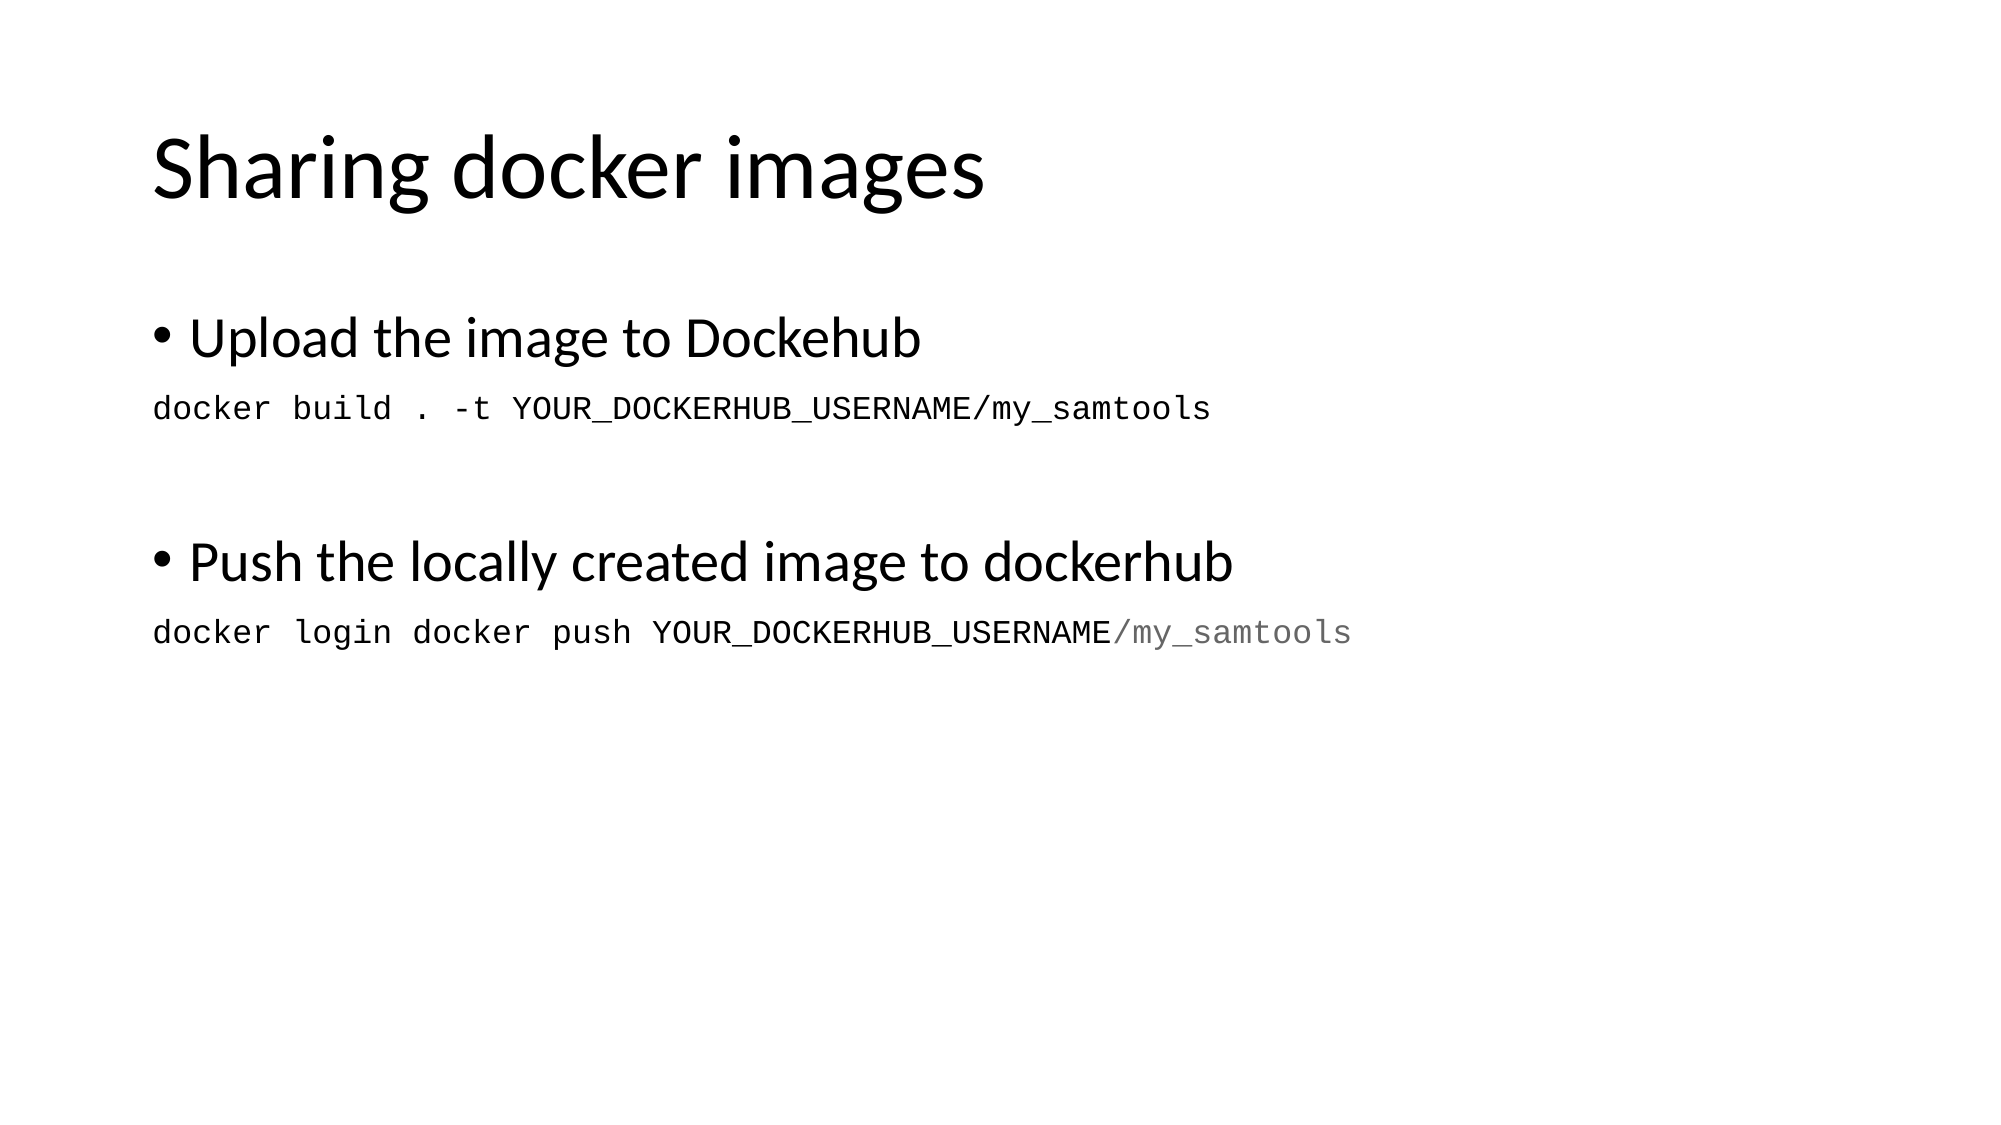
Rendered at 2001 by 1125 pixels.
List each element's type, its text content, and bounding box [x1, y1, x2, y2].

title Sharing docker images [137, 59, 1863, 278]
list Upload the image to Dockehub docker build . -t YOUR_DOCKERHUB_USERNAME/my_samtools Push the locally created image to dockerhub docker login docker push YOUR_DOCKERHUB_USERNAME/my_samtools [137, 299, 1863, 1014]
